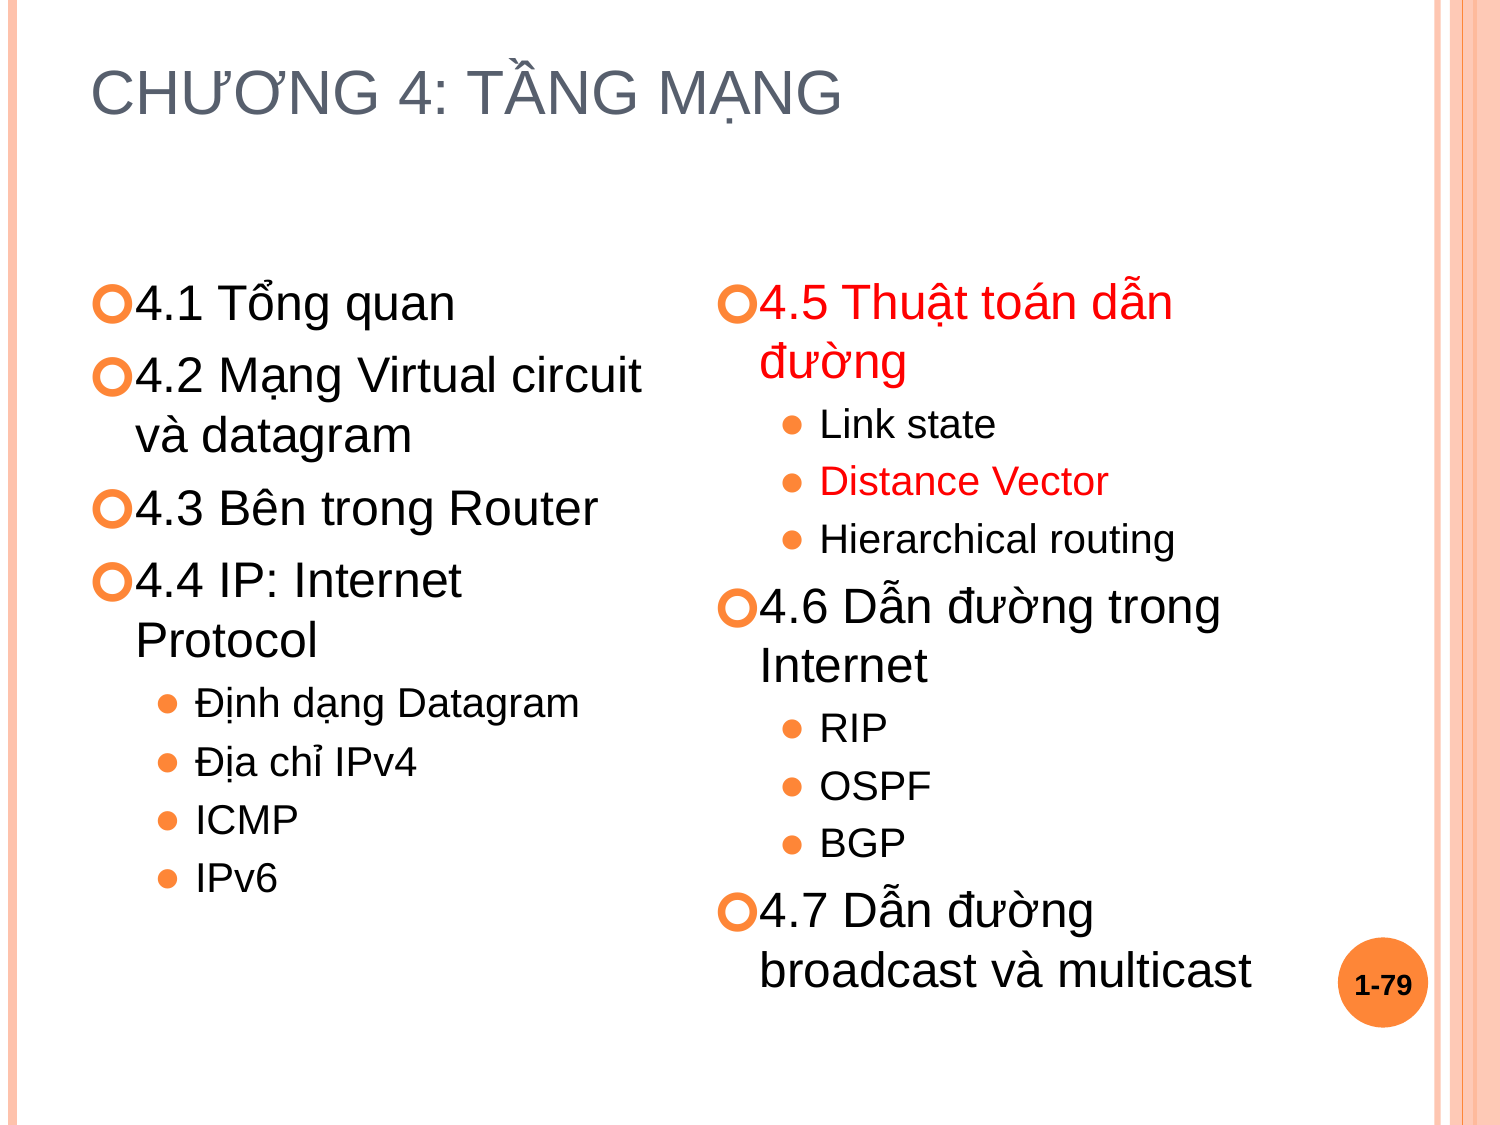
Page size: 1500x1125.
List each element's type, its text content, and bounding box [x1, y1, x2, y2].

list 4.5 Thuật toán dẫn đường Link state Distance Vector Hierarchical routing 4.6 Dẫn đường trong Internet RIP OSPF BGP 4.7 Dẫn đường broadcast và multicast [700, 262, 1301, 1013]
list 4.1 Tổng quan 4.2 Mạng Virtual circuit và datagram 4.3 Bên trong Router 4.4 IP: Internet Protocol Định dạng Datagram Địa chỉ IPv4 ICMP IPv6 [75, 262, 675, 1013]
slide_number 1-‹#› [1333, 940, 1434, 1026]
title Chương 4: Tầng mạng [75, 45, 1300, 233]
